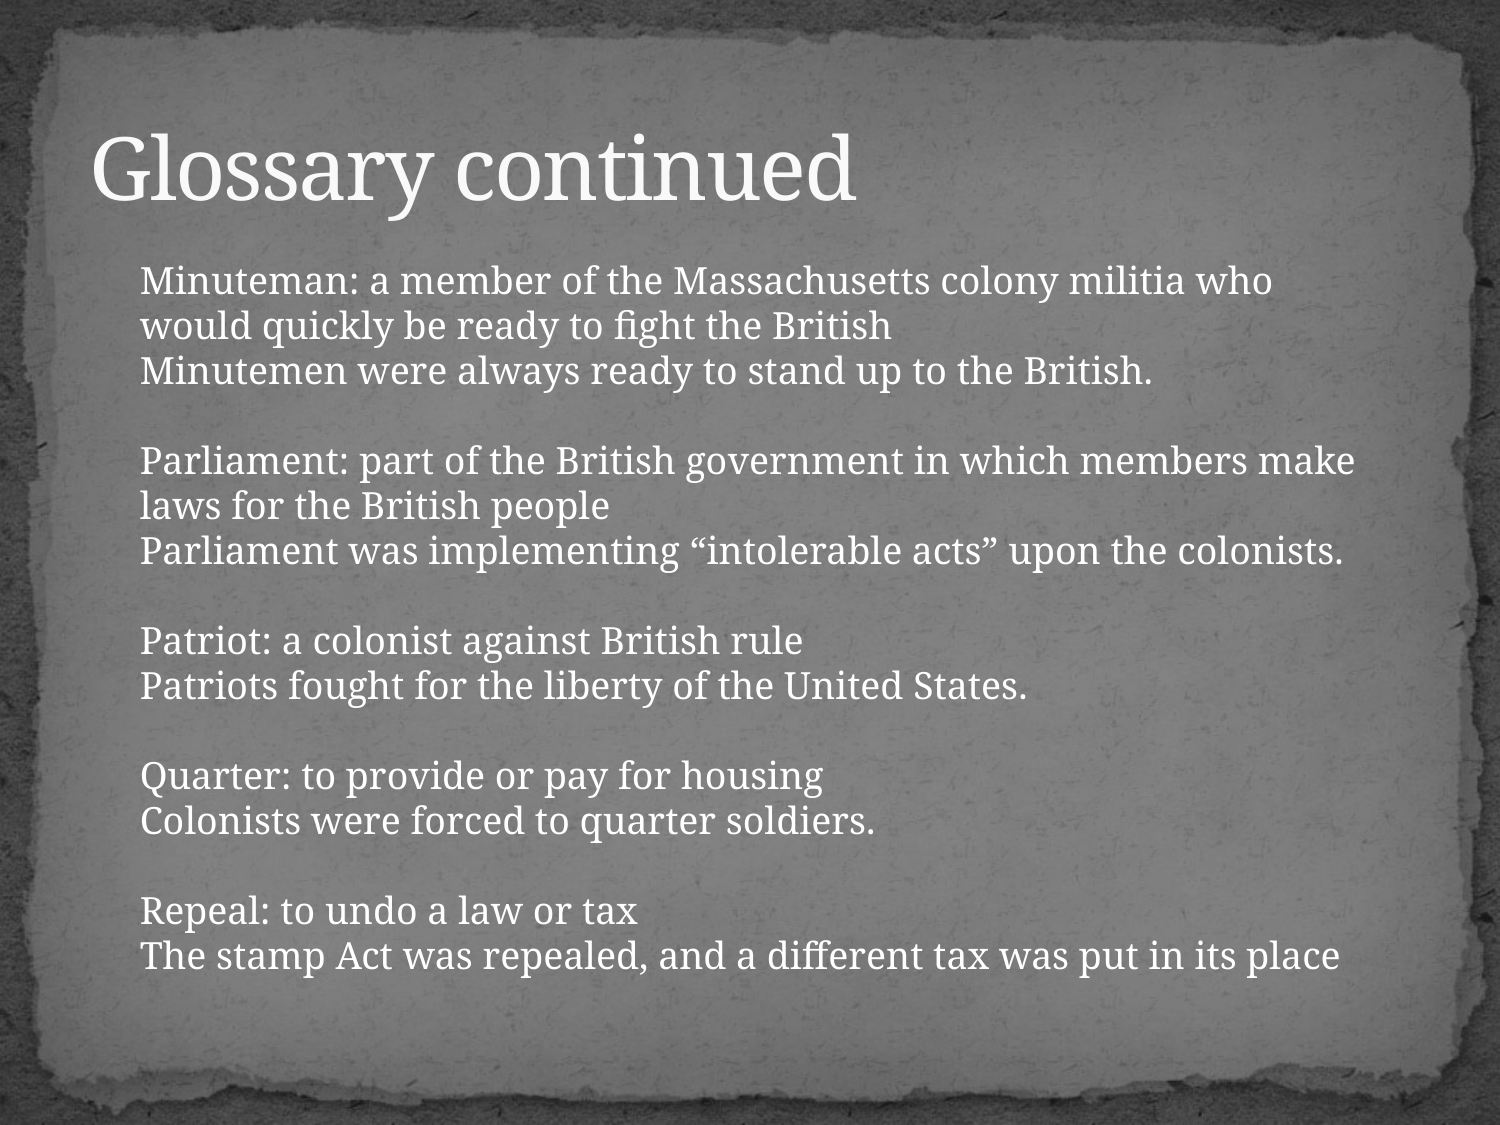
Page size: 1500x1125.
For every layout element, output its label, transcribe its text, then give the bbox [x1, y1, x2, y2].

title Glossary continued [74, 24, 1425, 225]
text_box Minuteman: a member of the Massachusetts colony militia who would quickly be ready to fight the British Minutemen were always ready to stand up to the British. Parliament: part of the British government in which members make laws for the British people Parliament was implementing “intolerable acts” upon the colonists. Patriot: a colonist against British rule Patriots fought for the liberty of the United States. Quarter: to provide or pay for housing Colonists were forced to quarter soldiers. Repeal: to undo a law or tax The stamp Act was repealed, and a different tax was put in its place [124, 249, 1400, 1075]
